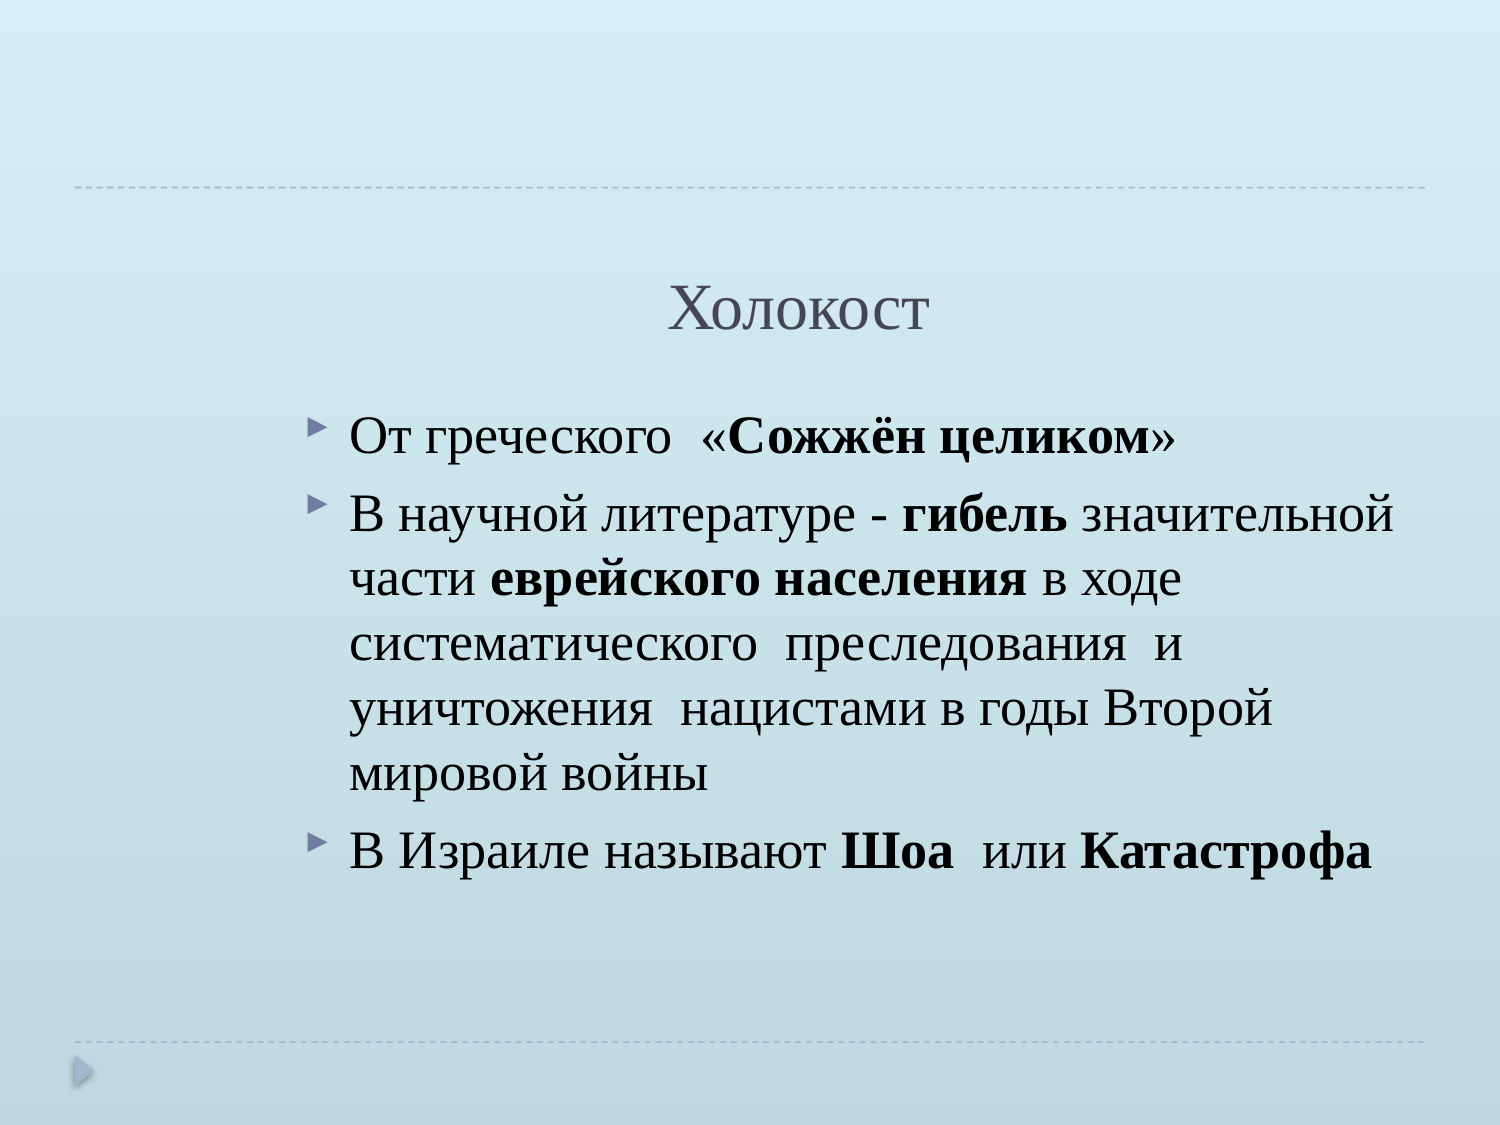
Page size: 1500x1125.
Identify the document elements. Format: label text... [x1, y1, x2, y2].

title Холокост [75, 255, 1436, 350]
list От греческого «Сожжён целиком» В научной литературе - гибель значительной части еврейского населения в ходе систематического преследования и уничтожения нацистами в годы Второй мировой войны В Израиле называют Шоа или Катастрофа [289, 314, 1425, 1010]
